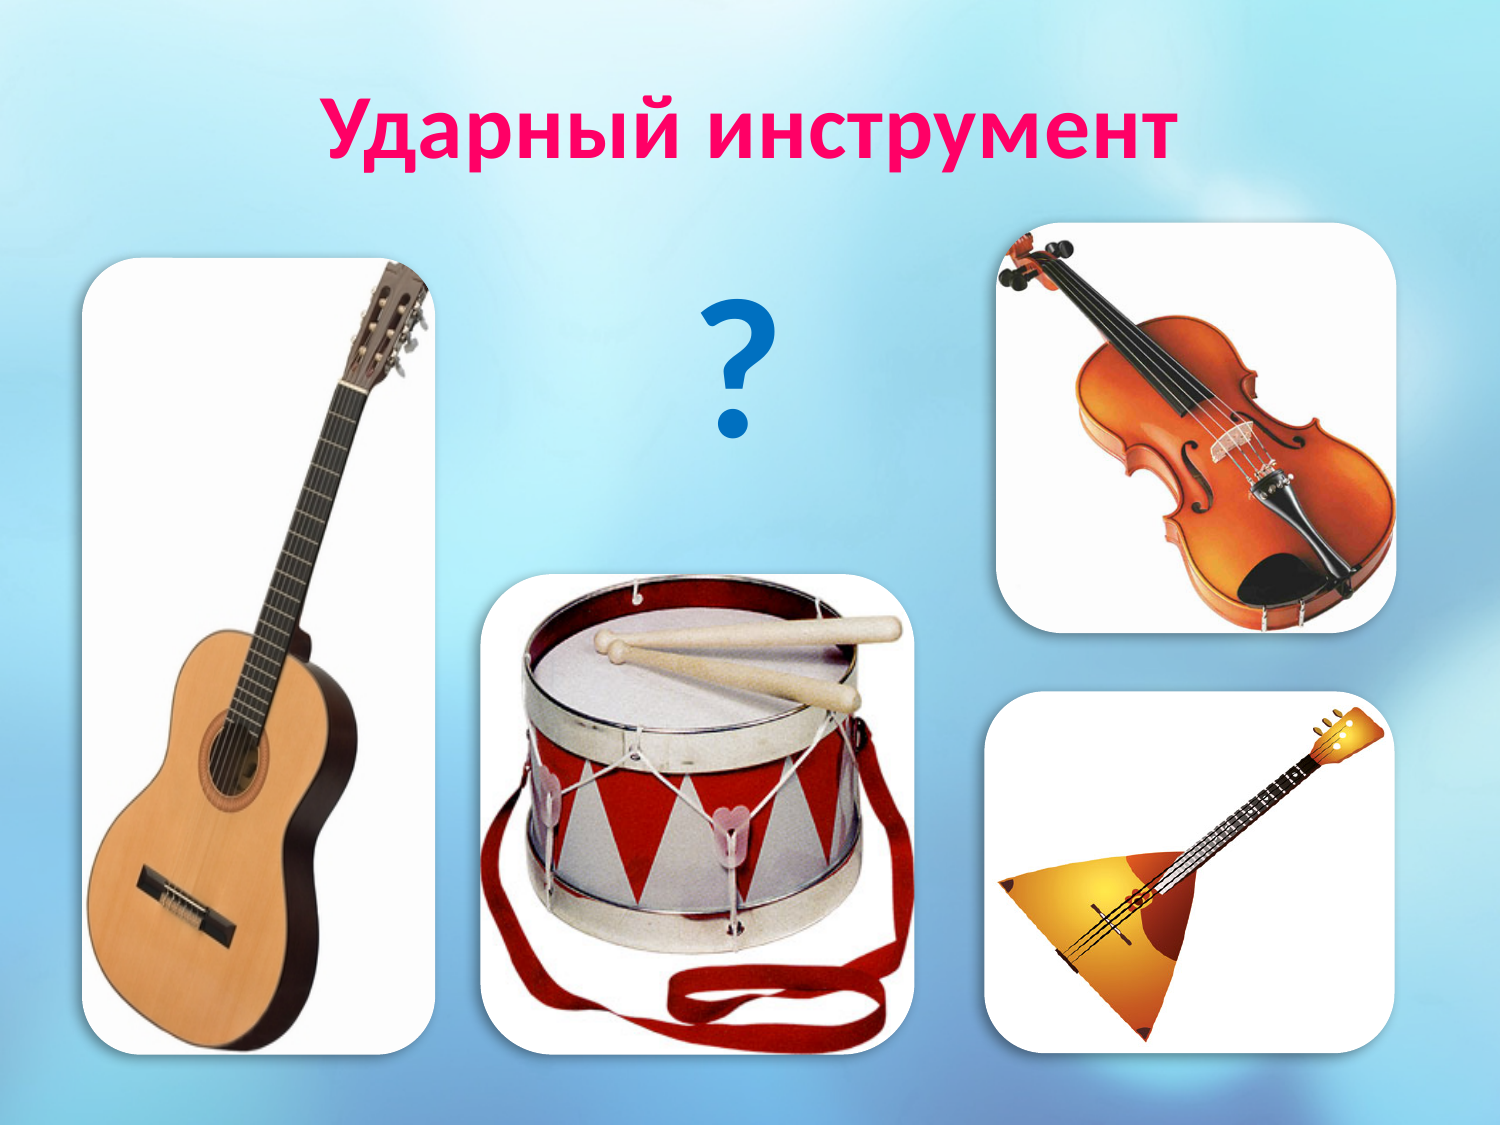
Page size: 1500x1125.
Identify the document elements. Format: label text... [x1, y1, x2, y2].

title Ударный инструмент [75, 45, 1425, 200]
text_box ? [632, 222, 844, 493]
picture [984, 691, 1395, 1054]
picture [480, 573, 915, 1055]
picture [995, 222, 1397, 634]
picture [81, 257, 436, 1055]
